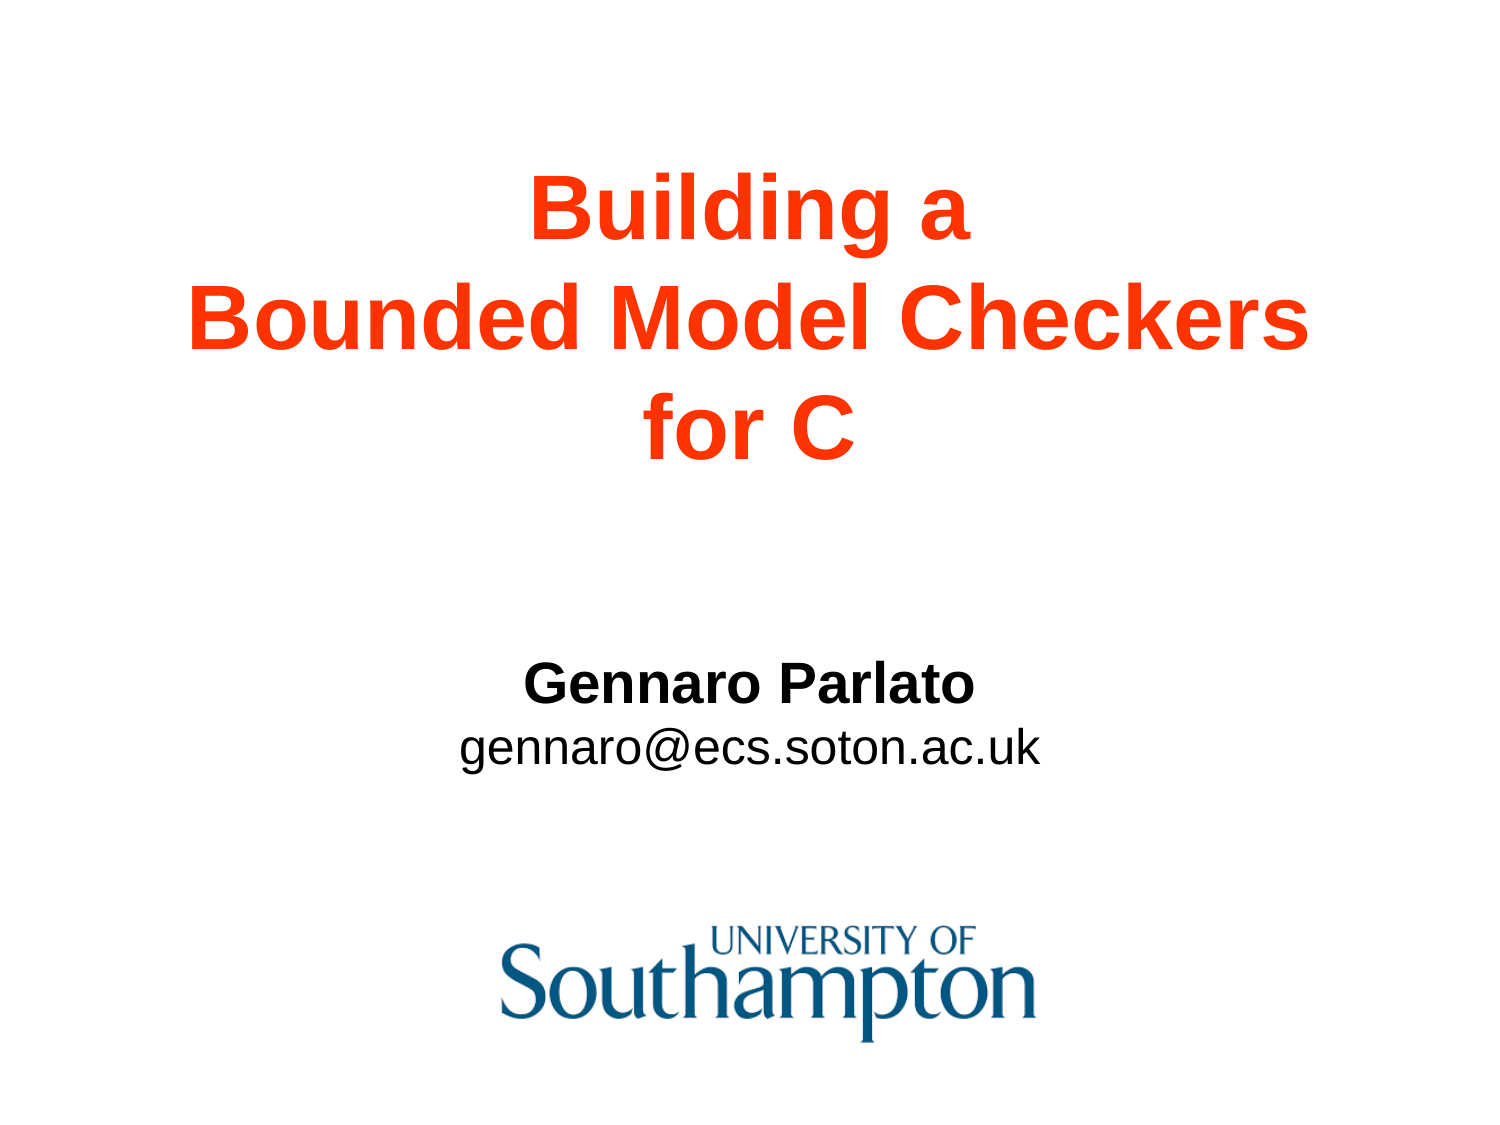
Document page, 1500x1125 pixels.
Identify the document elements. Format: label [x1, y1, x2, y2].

picture [500, 924, 1039, 1044]
